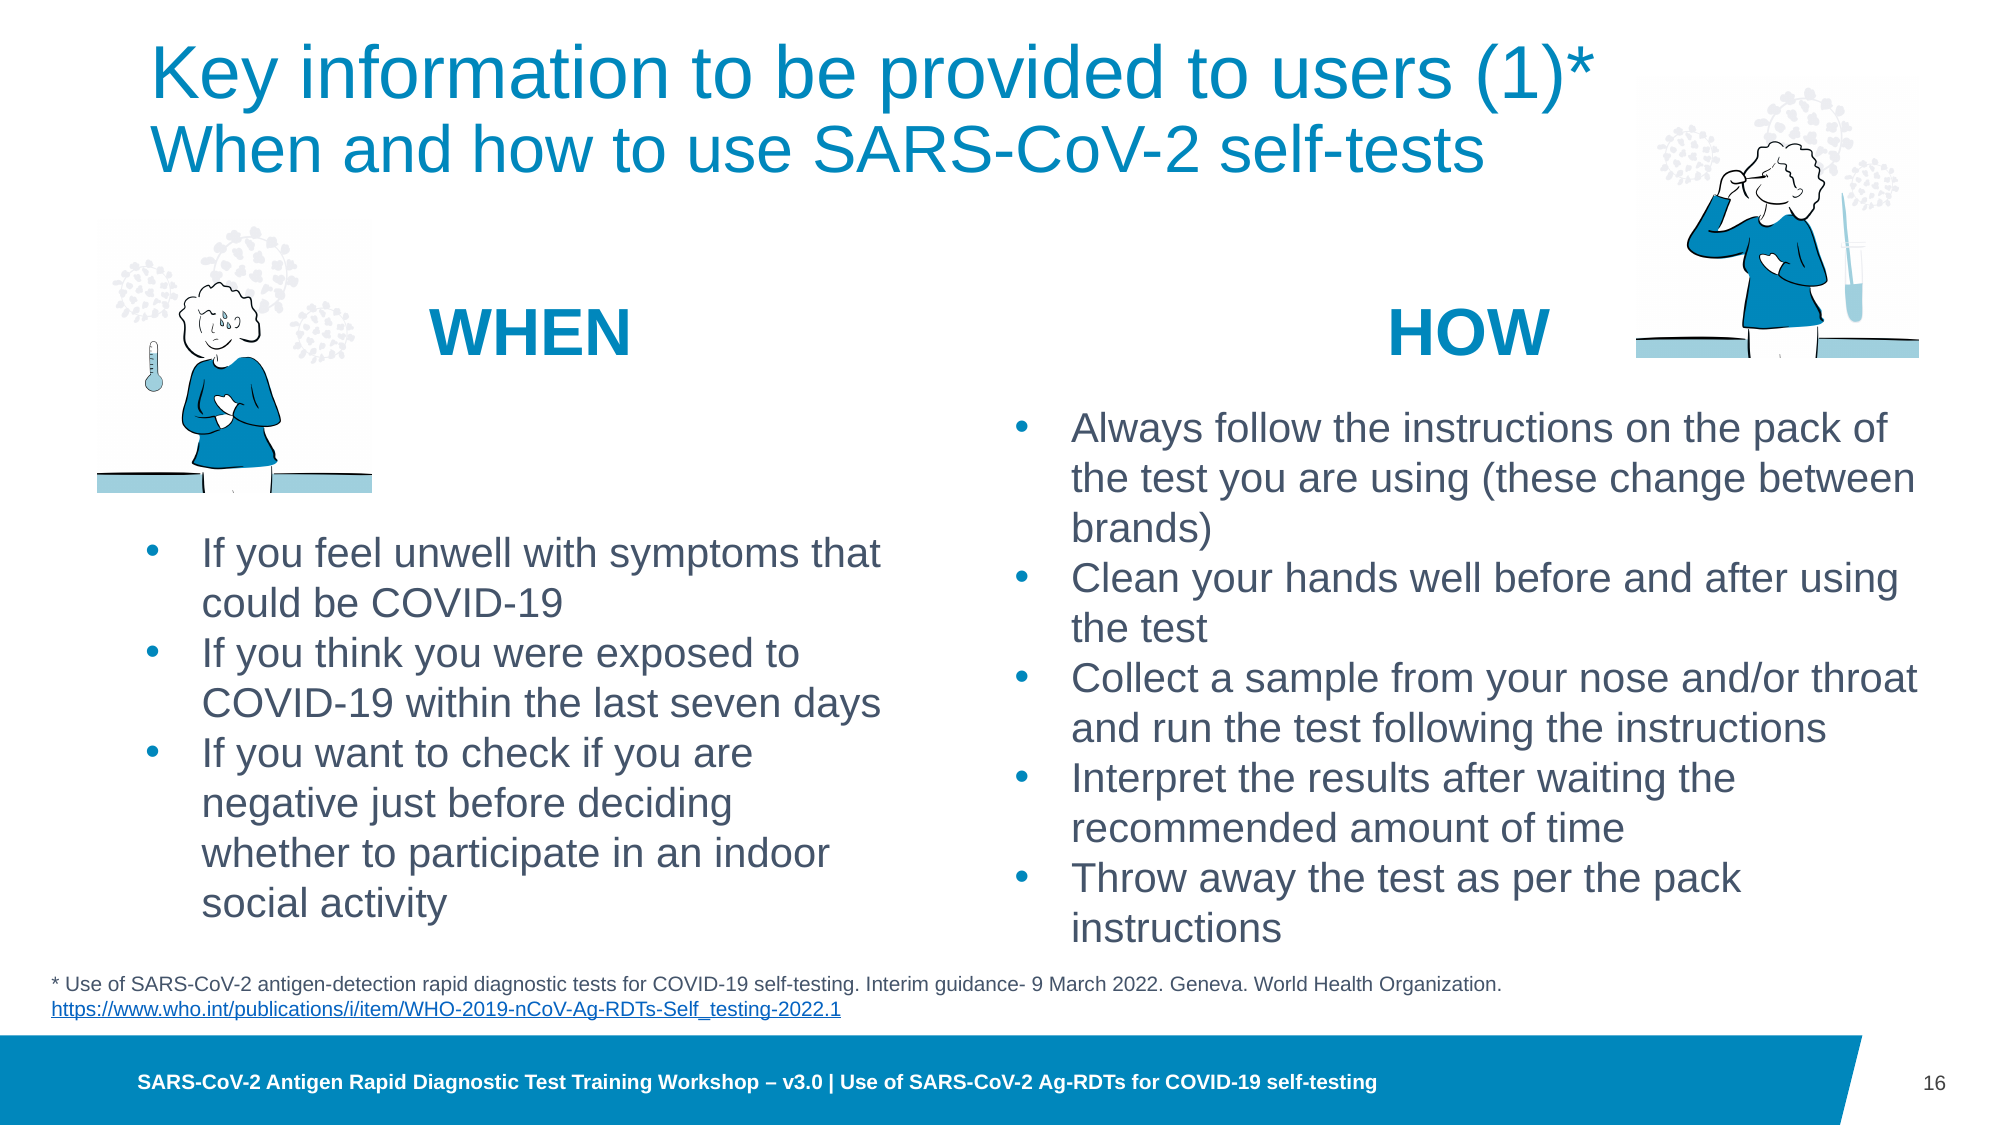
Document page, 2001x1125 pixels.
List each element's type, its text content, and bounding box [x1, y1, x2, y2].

text_box WHEN [414, 281, 649, 377]
picture [1636, 75, 1920, 359]
title Key information to be provided to users (1)* When and how to use SARS-CoV-2 self-tests [150, 32, 1875, 188]
text_box If you feel unwell with symptoms that could be COVID-19 If you think you were exposed to COVID-19 within the last seven days If you want to check if you are negative just before deciding whether to participate in an indoor social activity [130, 518, 906, 934]
picture [97, 219, 372, 494]
slide_number 16 [1862, 1035, 1947, 1125]
footer SARS-CoV-2 Antigen Rapid Diagnostic Test Training Workshop – v3.0 | Use of SARS-CoV-2 Ag-RDTs for COVID-19 self-testing [137, 1039, 1392, 1122]
text_box HOW [1372, 281, 1566, 377]
text_box * Use of SARS-CoV-2 antigen-detection rapid diagnostic tests for COVID-19 self-testing. Interim guidance- 9 March 2022. Geneva. World Health Organization. https://www.who.int/publications/i/item/WHO-2019-nCoV-Ag-RDTs-Self_testing-2022.1 [36, 962, 1778, 1053]
text_box Always follow the instructions on the pack of the test you are using (these change between brands) Clean your hands well before and after using the test Collect a sample from your nose and/or throat and run the test following the instructions Interpret the results after waiting the recommended amount of time Throw away the test as per the pack instructions [999, 393, 1969, 959]
